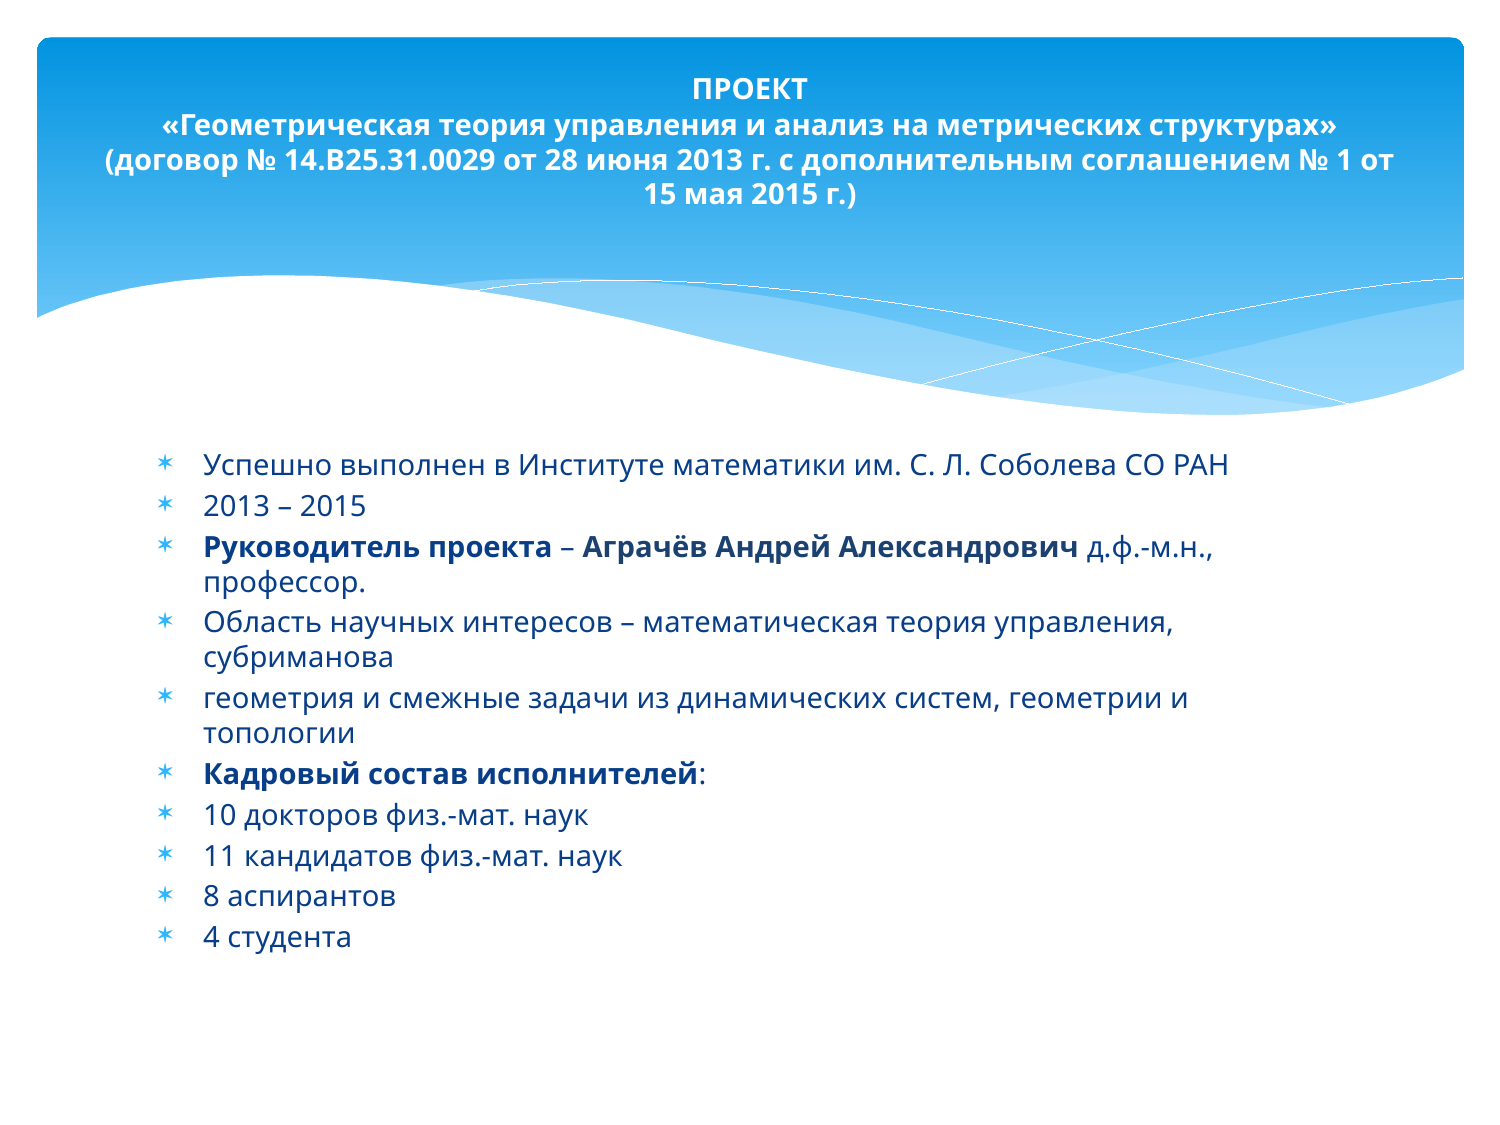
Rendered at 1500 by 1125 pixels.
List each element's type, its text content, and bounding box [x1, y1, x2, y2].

title ПРОЕКТ «Геометрическая теория управления и анализ на метрических структурах» (договор № 14.В25.31.0029 от 28 июня 2013 г. с дополнительным соглашением № 1 от 15 мая 2015 г.) [75, 55, 1425, 261]
list Успешно выполнен в Институте математики им. С. Л. Соболева СО РАН 2013 – 2015 Руководитель проекта – Аграчёв Андрей Александрович д.ф.-м.н., профессор. Область научных интересов – математическая теория управления, субриманова геометрия и смежные задачи из динамических систем, геометрии и топологии Кадровый состав исполнителей: 10 докторов физ.-мат. наук 11 кандидатов физ.-мат. наук 8 аспирантов 4 студента [143, 438, 1359, 1005]
